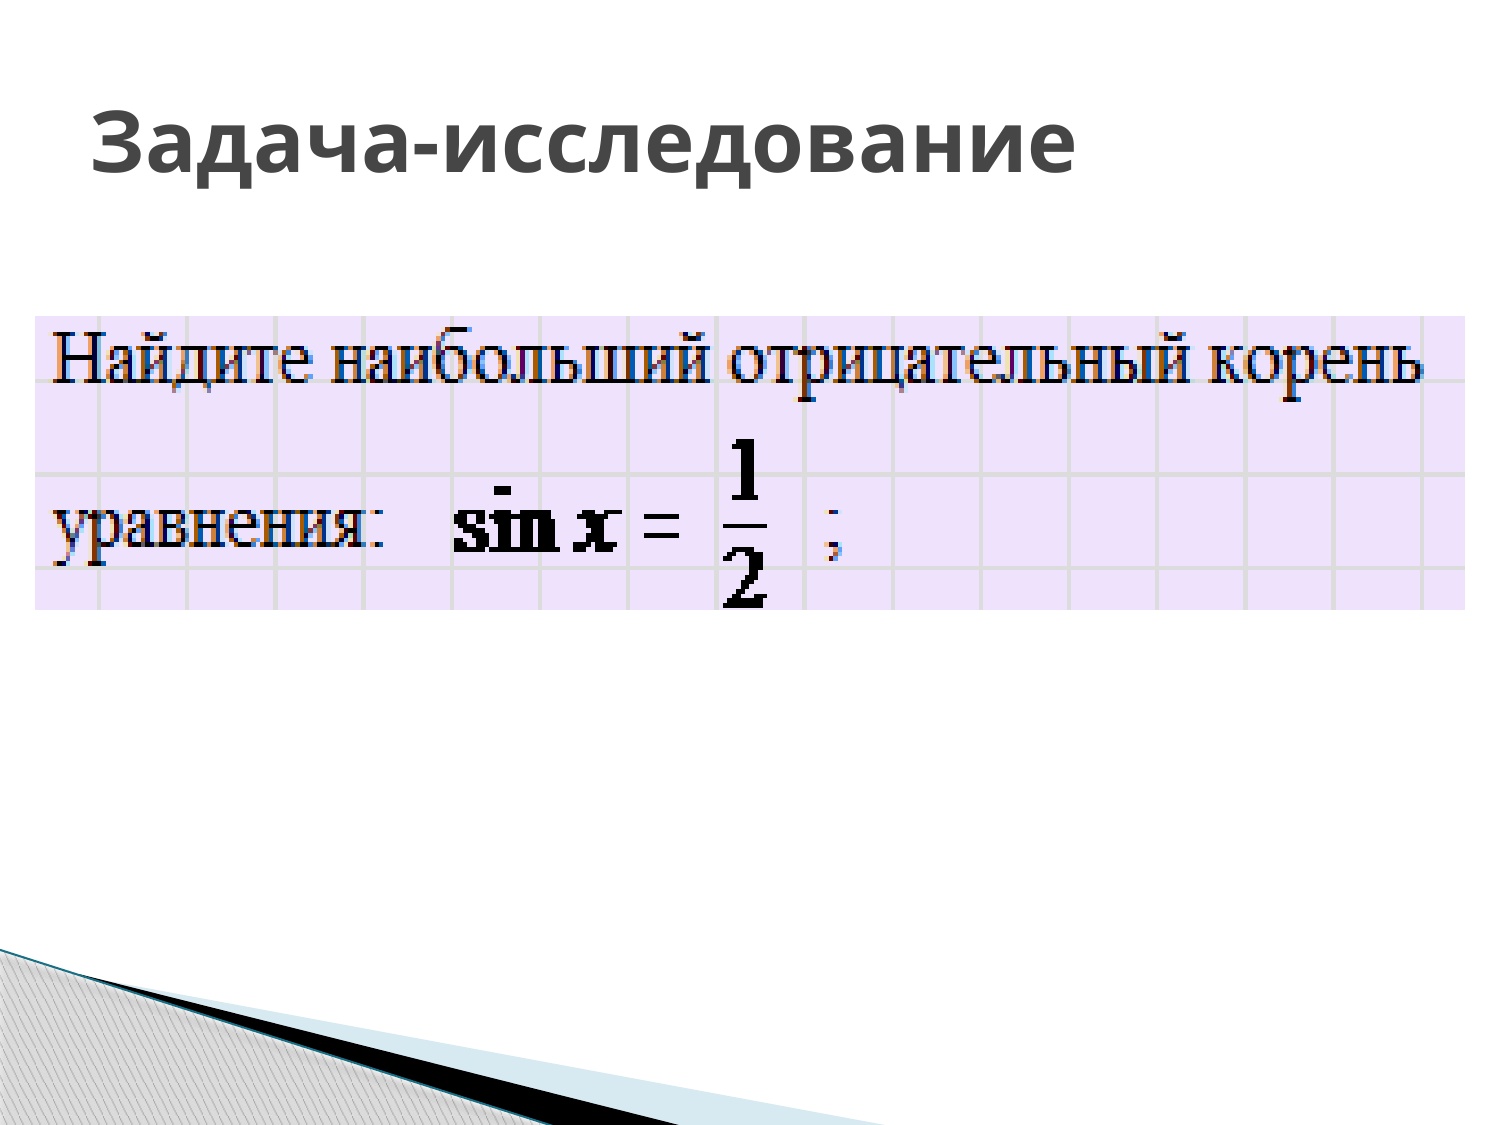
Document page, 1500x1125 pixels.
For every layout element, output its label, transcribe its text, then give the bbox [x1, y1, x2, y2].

title Задача-исследование [75, 45, 1425, 233]
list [34, 316, 1466, 610]
